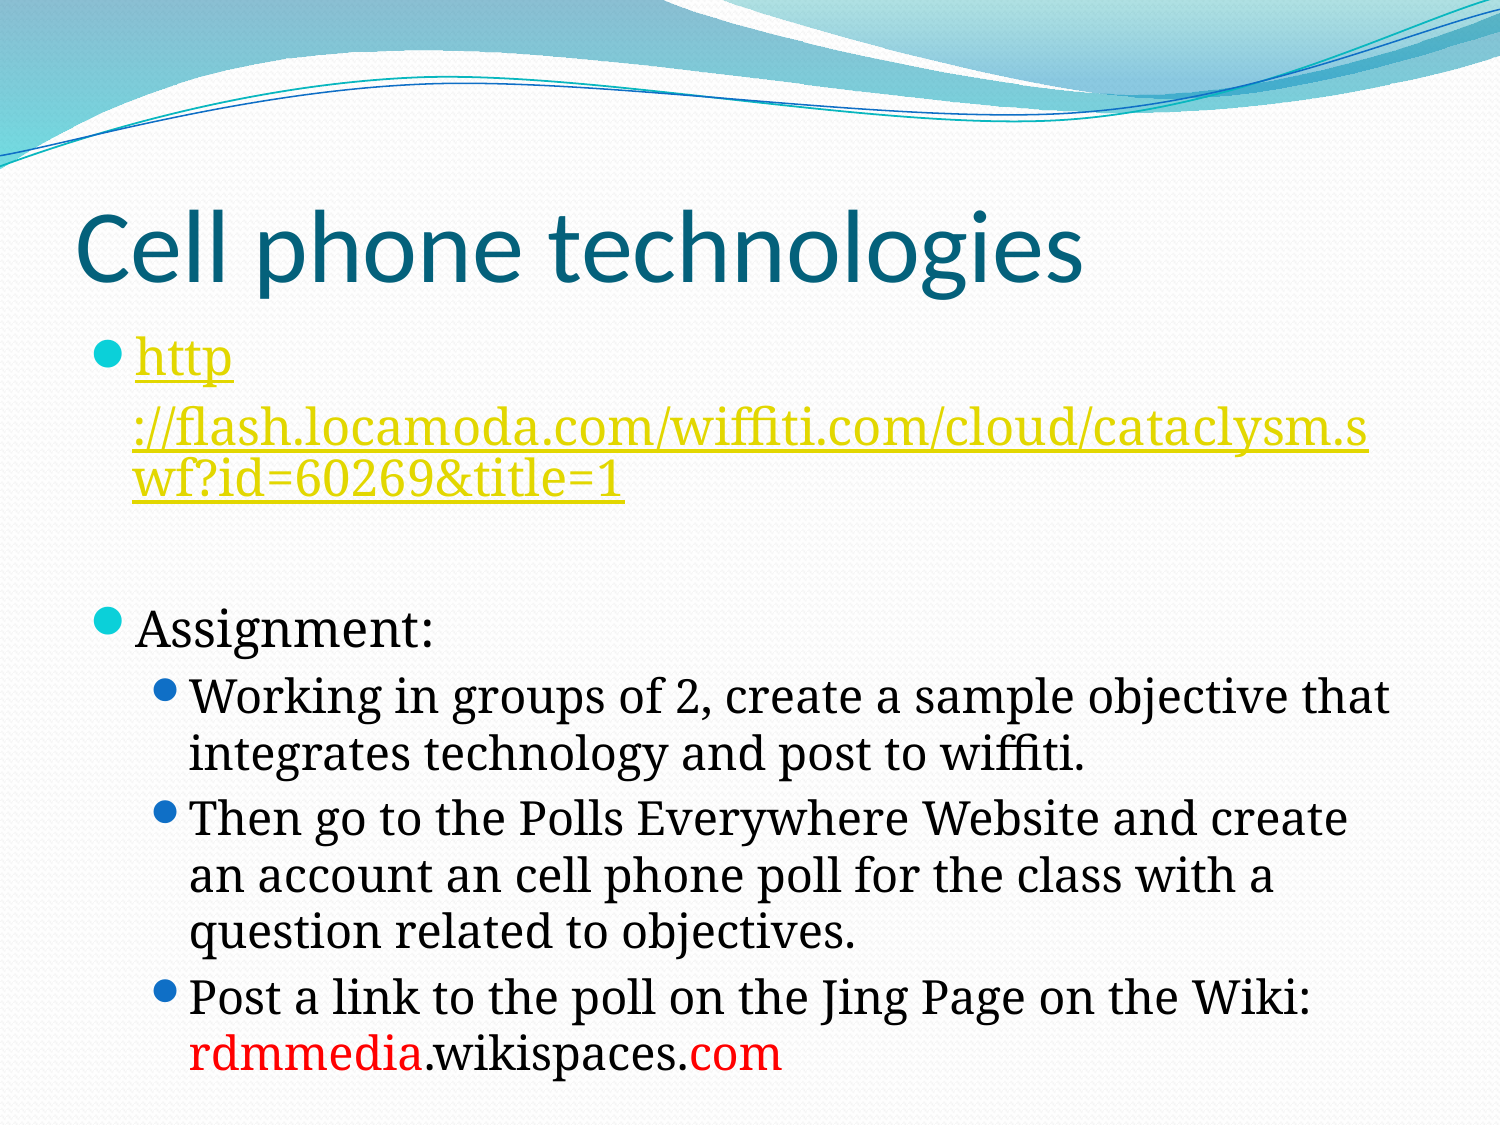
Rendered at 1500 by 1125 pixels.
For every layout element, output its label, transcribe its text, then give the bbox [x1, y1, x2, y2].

list http://flash.locamoda.com/wiffiti.com/cloud/cataclysm.swf?id=60269&title=1 Assignment: Working in groups of 2, create a sample objective that integrates technology and post to wiffiti. Then go to the Polls Everywhere Website and create an account an cell phone poll for the class with a question related to objectives. Post a link to the poll on the Jing Page on the Wiki: rdmmedia.wikispaces.com [75, 317, 1425, 1038]
title Cell phone technologies [75, 115, 1425, 303]
